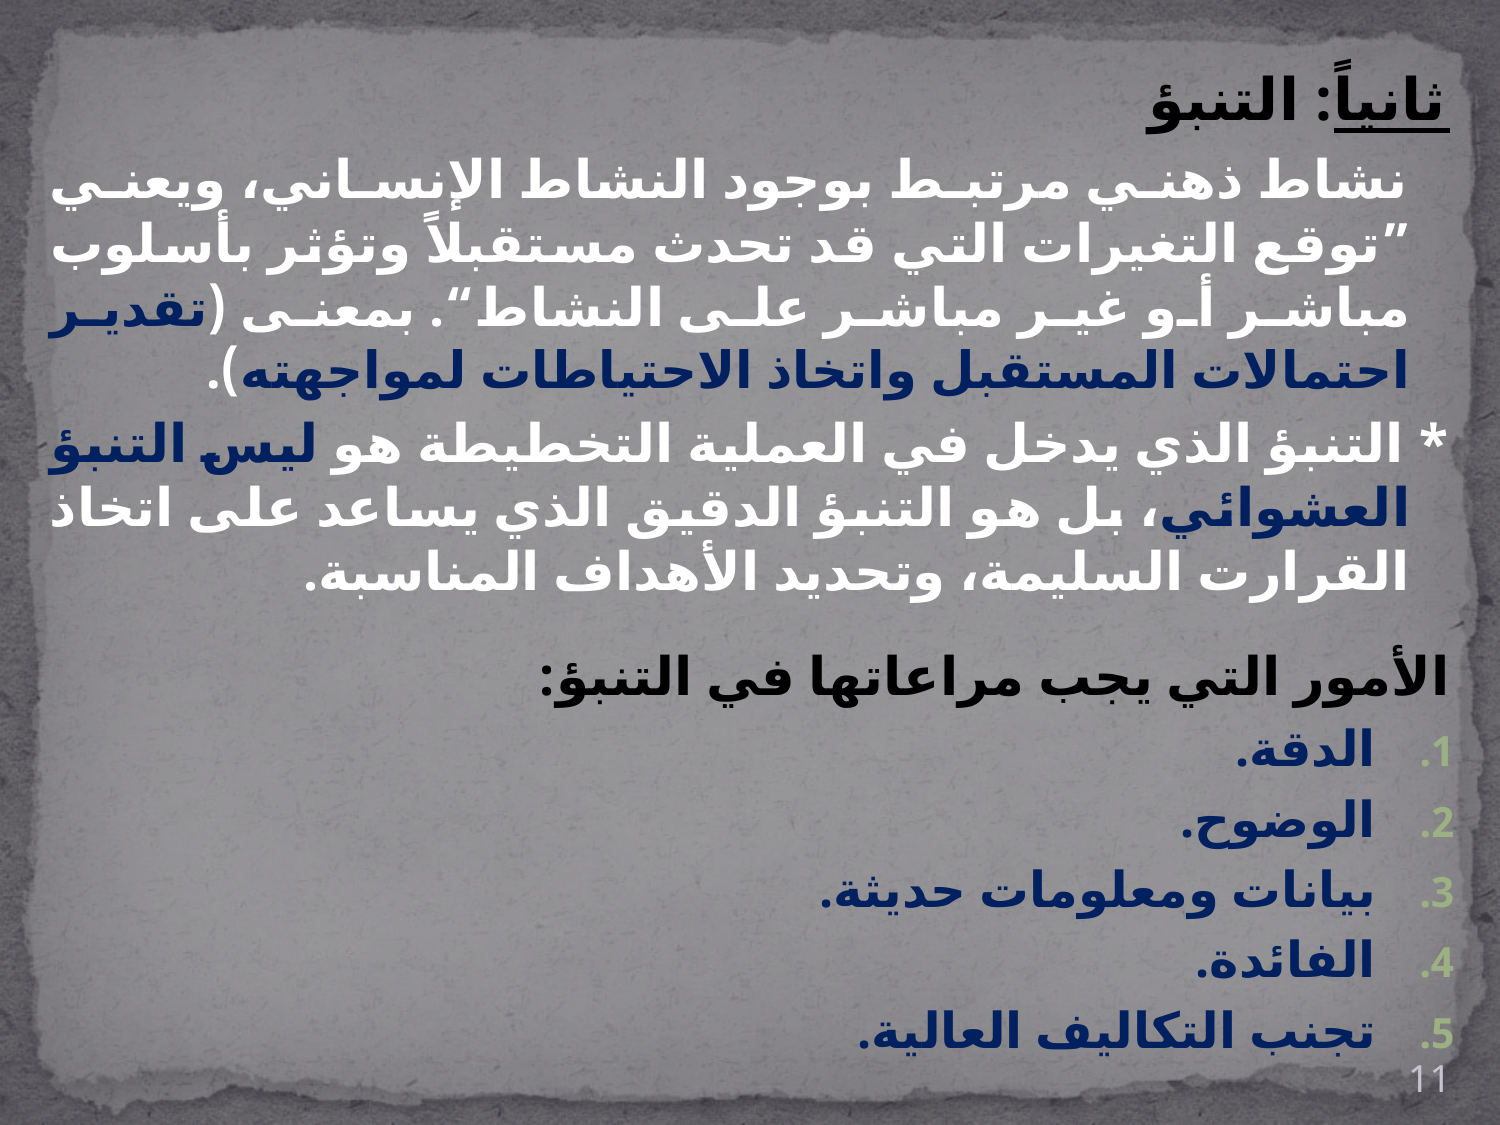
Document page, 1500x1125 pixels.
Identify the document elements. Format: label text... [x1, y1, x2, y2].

list ثانياً: التنبؤ نشاط ذهني مرتبط بوجود النشاط الإنساني، ويعني ”توقع التغيرات التي قد تحدث مستقبلاً وتؤثر بأسلوب مباشر أو غير مباشر على النشاط“. بمعنى (تقدير احتمالات المستقبل واتخاذ الاحتياطات لمواجهته). * التنبؤ الذي يدخل في العملية التخطيطة هو ليس التنبؤ العشوائي، بل هو التنبؤ الدقيق الذي يساعد على اتخاذ القرارت السليمة، وتحديد الأهداف المناسبة. الأمور التي يجب مراعاتها في التنبؤ: الدقة. الوضوح. بيانات ومعلومات حديثة. الفائدة. تجنب التكاليف العالية. [35, 54, 1465, 1071]
slide_number 11 [1379, 1042, 1480, 1118]
